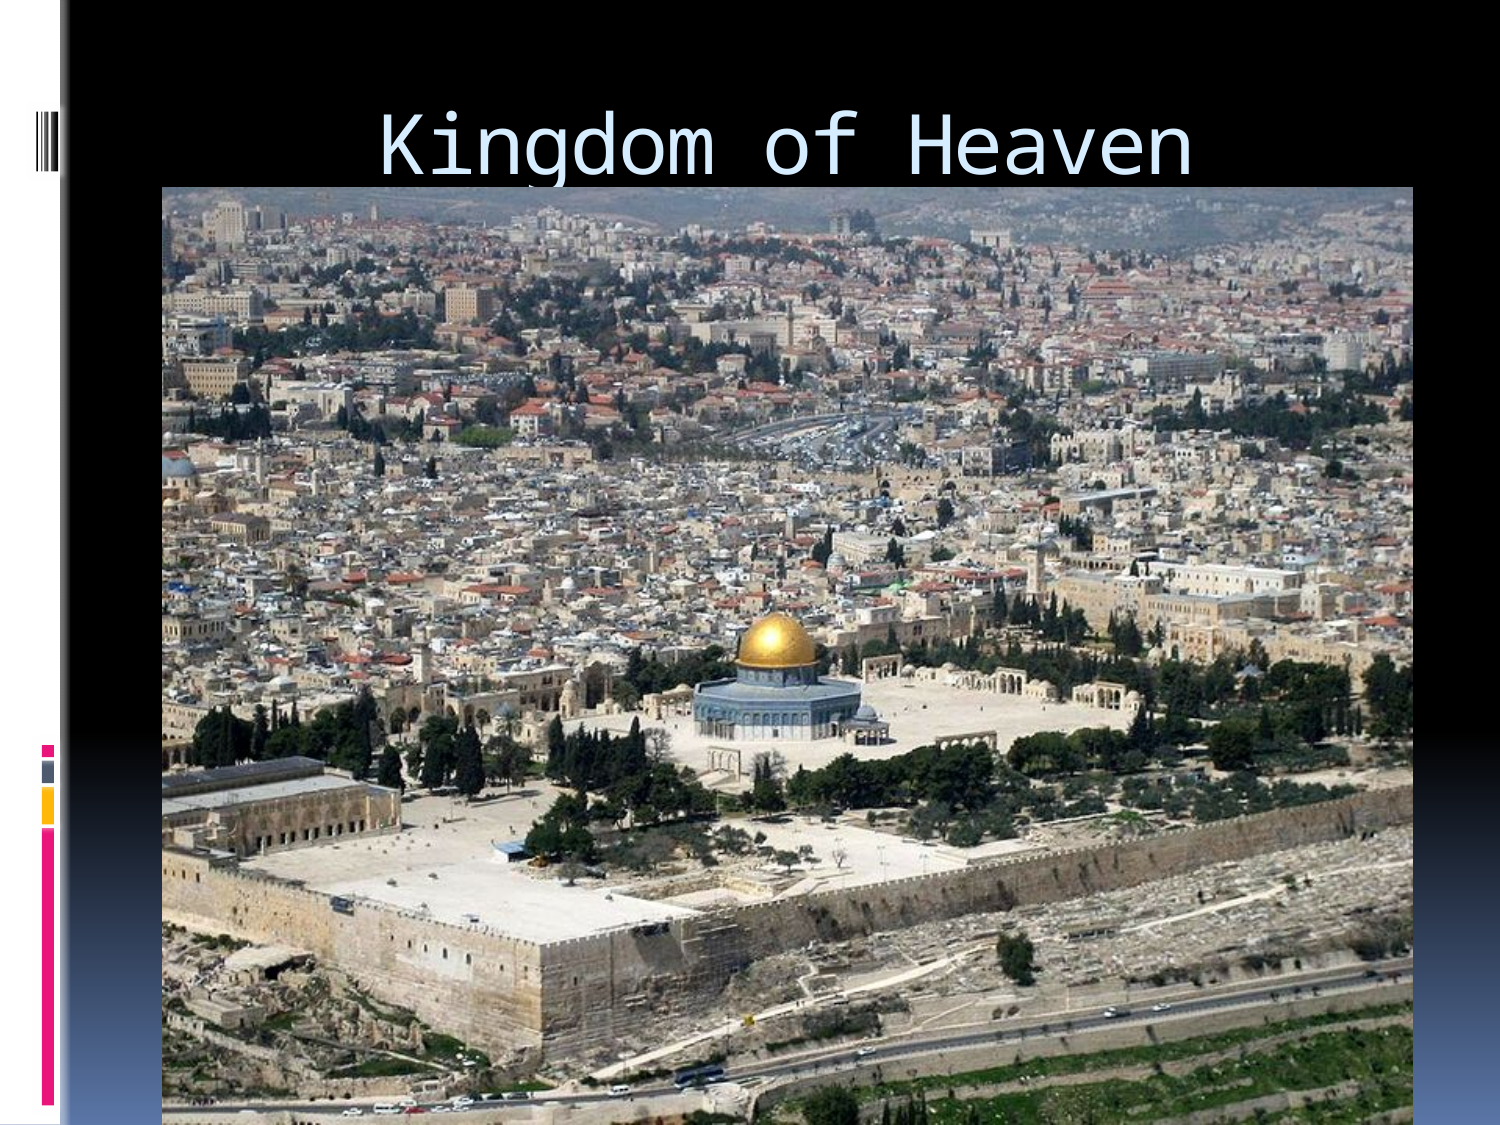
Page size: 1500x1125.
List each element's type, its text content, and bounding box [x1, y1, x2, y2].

title Kingdom of Heaven [150, 83, 1425, 234]
picture [162, 187, 1413, 1125]
